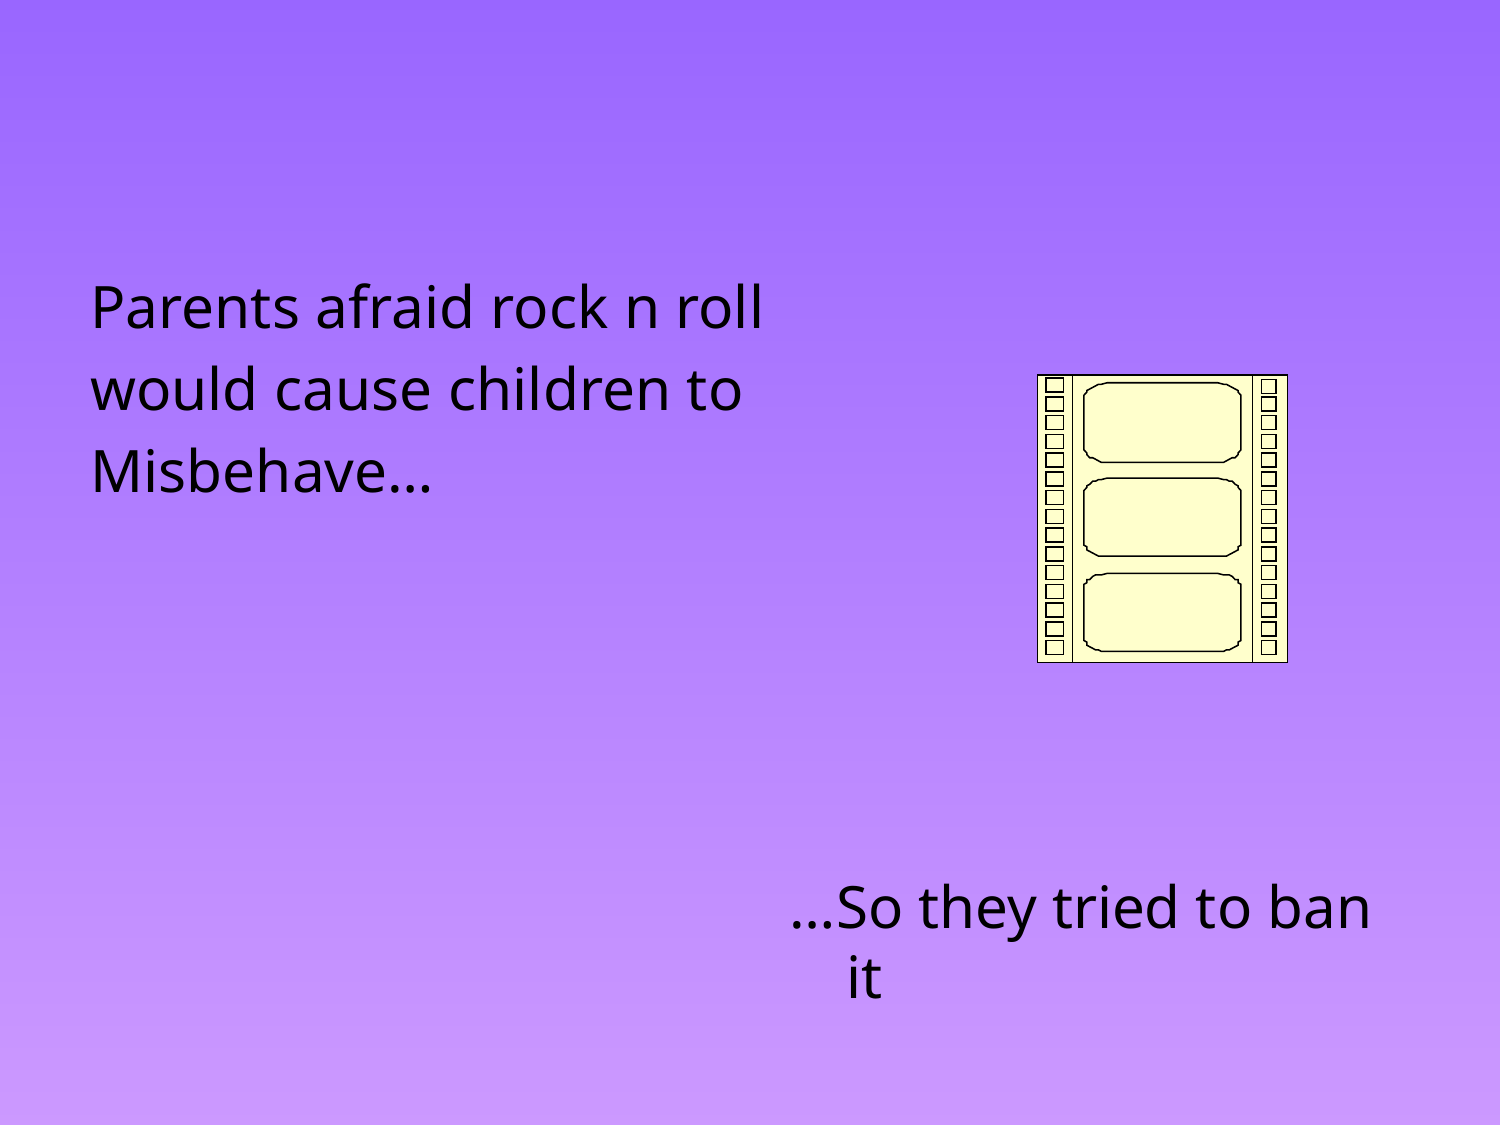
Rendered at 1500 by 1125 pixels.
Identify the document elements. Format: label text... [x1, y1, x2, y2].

list Parents afraid rock n roll would cause children to Misbehave… [75, 262, 838, 613]
text_box [1037, 374, 1288, 663]
list …So they tried to ban it [774, 862, 1438, 1050]
